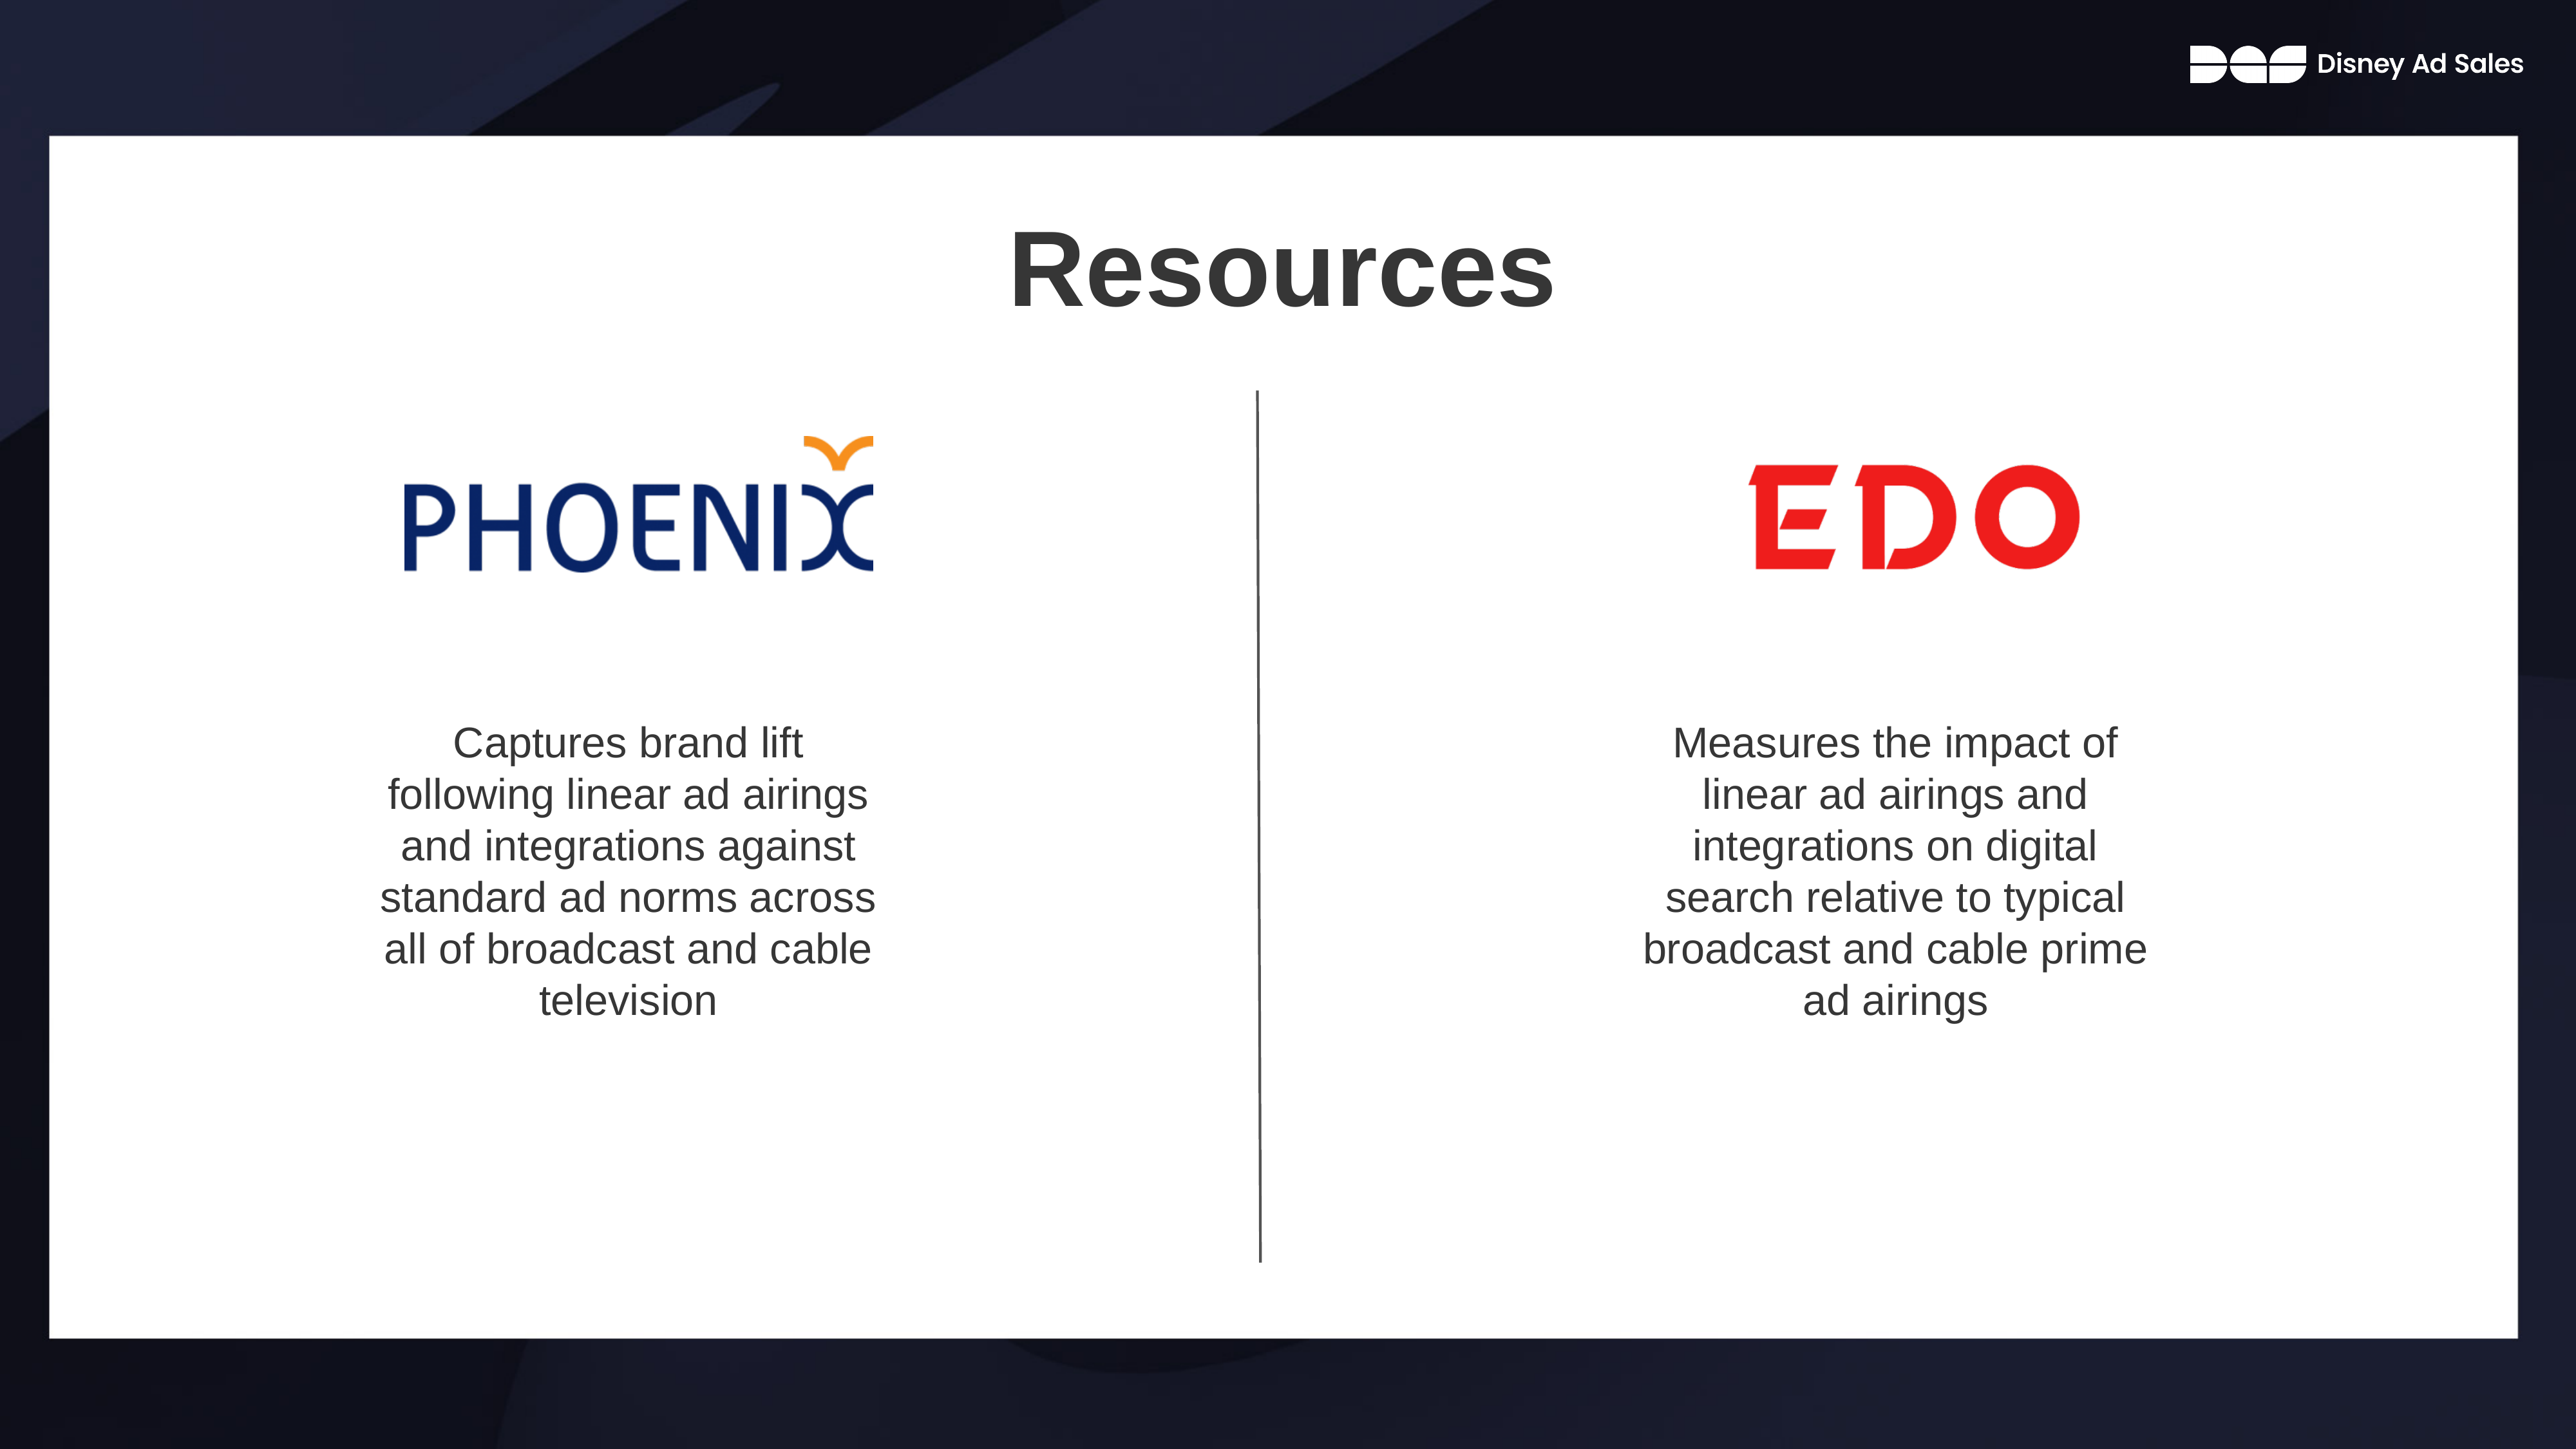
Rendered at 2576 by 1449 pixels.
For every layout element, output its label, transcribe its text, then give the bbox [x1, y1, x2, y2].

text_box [1257, 390, 1261, 1263]
text_box Captures brand lift following linear ad airings and integrations against standard ad norms across all of broadcast and cable television [356, 710, 901, 1029]
title Resources [71, 151, 2495, 391]
text_box Measures the impact of linear ad airings and integrations on digital search relative to typical broadcast and cable prime ad airings [1616, 710, 2175, 1029]
picture [0, 0, 2576, 1449]
